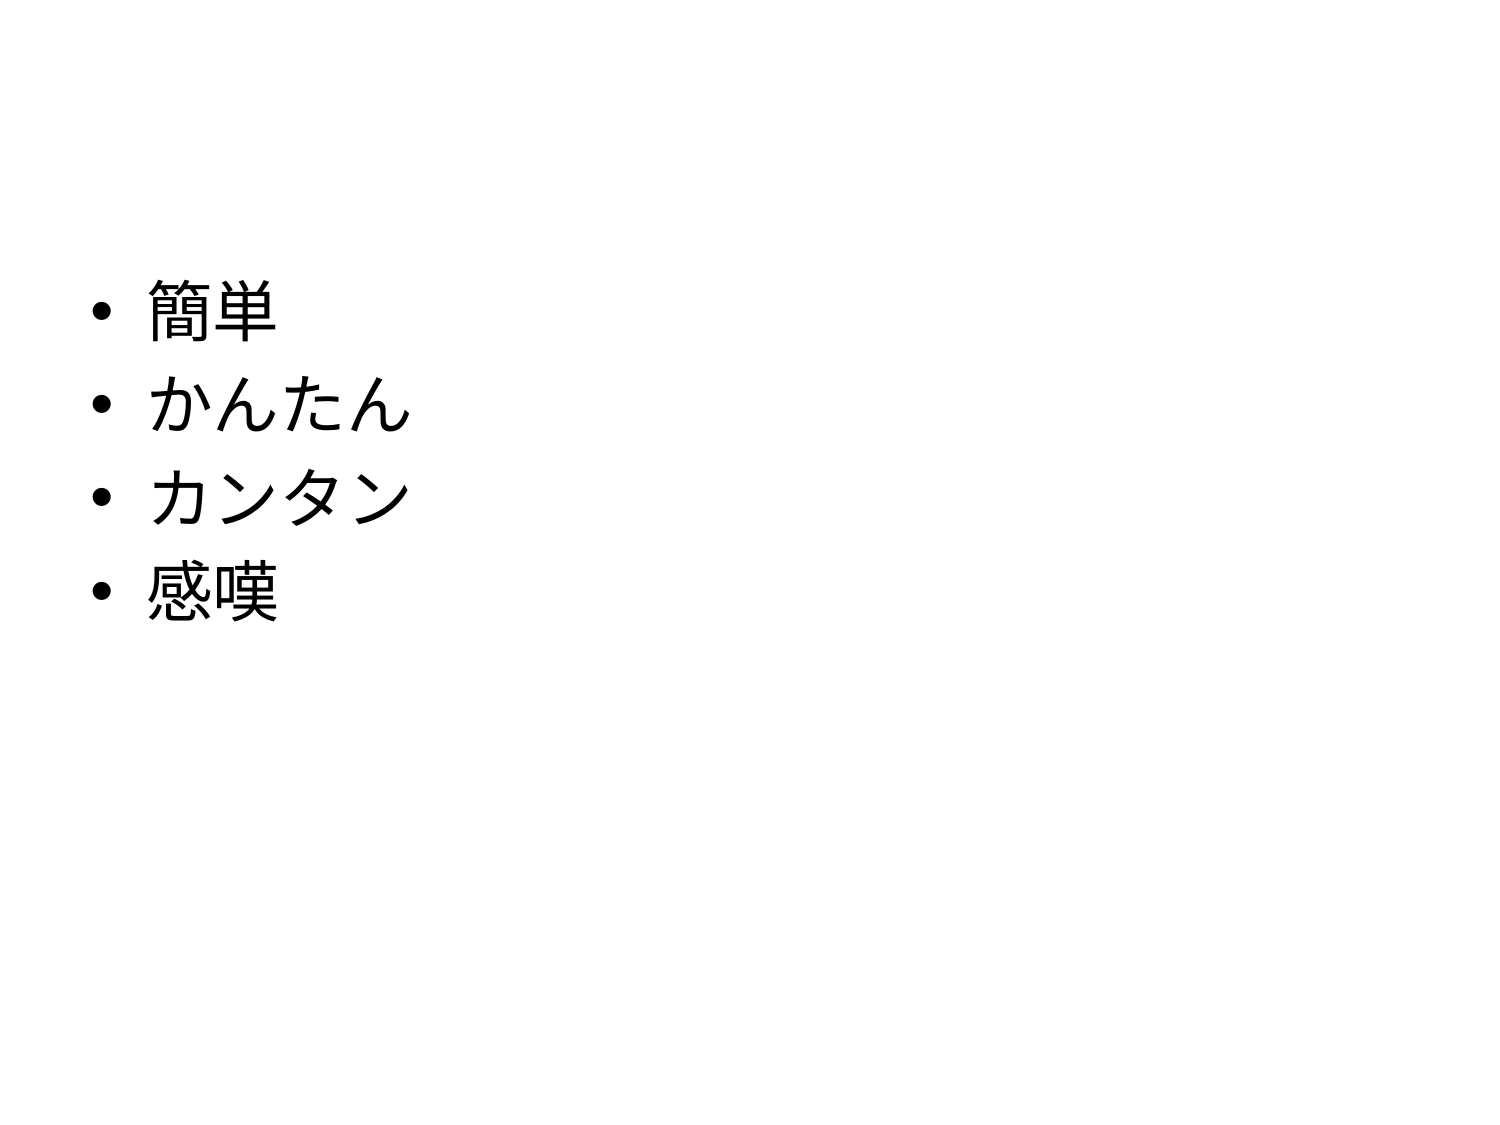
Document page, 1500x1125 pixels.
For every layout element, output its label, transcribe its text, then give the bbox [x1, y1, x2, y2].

list 簡単 かんたん カンタン 感嘆 [75, 262, 1425, 1005]
